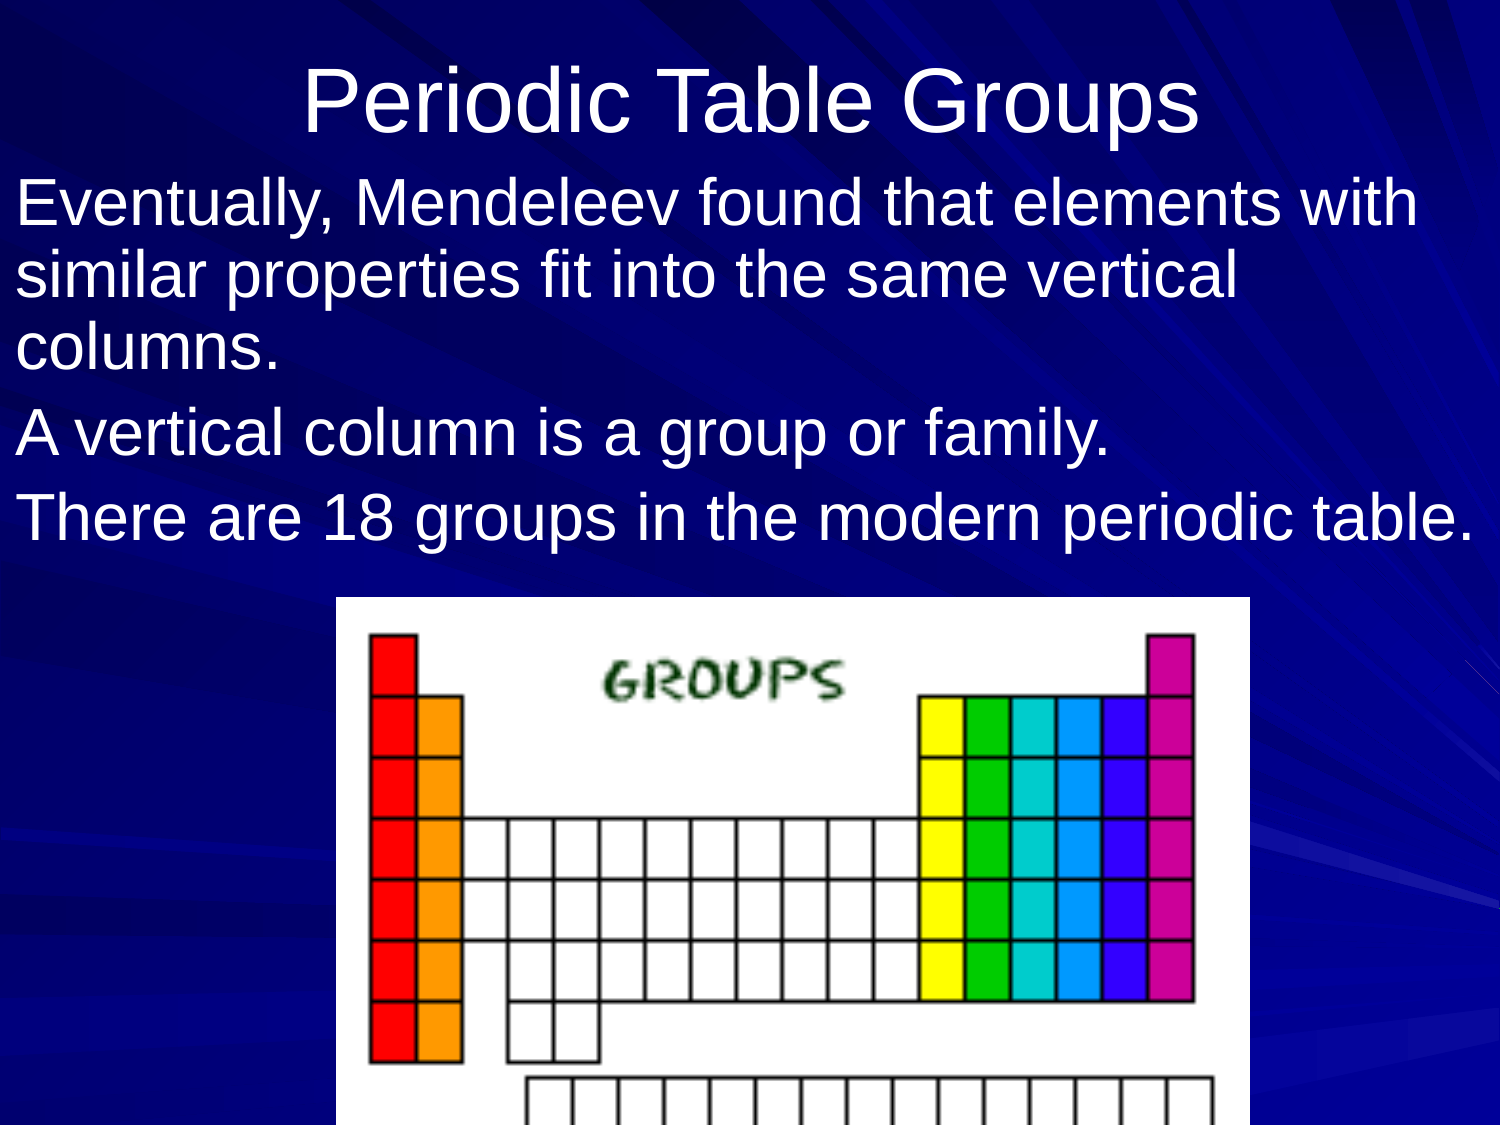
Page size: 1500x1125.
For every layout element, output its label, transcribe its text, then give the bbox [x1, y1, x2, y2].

picture [336, 597, 1251, 1125]
title Periodic Table Groups [76, 1, 1427, 160]
list Eventually, Mendeleev found that elements with similar properties fit into the same vertical columns. A vertical column is a group or family. There are 18 groups in the modern periodic table. [0, 160, 1500, 905]
